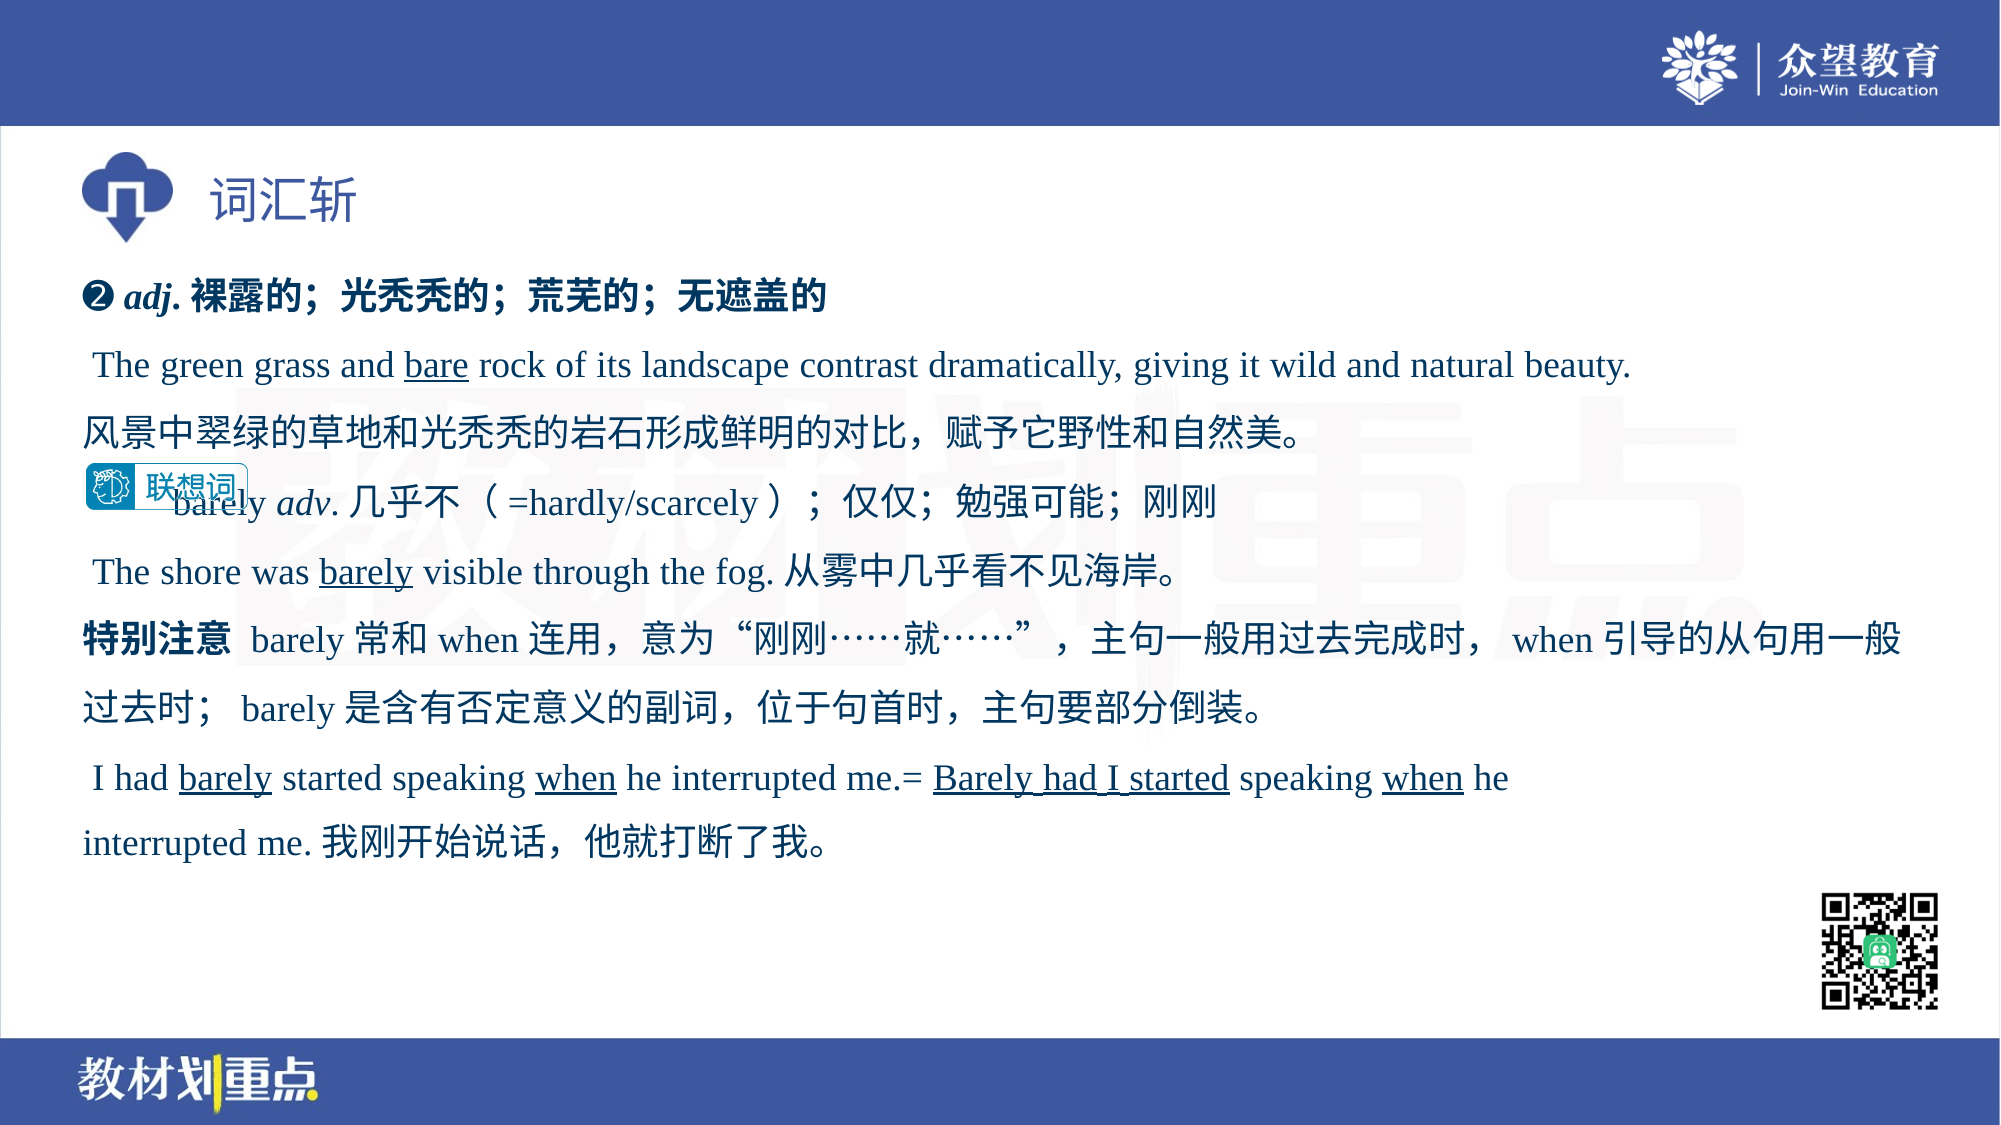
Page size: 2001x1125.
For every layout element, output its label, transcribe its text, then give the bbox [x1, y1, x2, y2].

picture [0, 0, 2000, 1125]
text_box ➋ adj.裸露的；光秃秃的；荒芜的；无遮盖的 The green grass and bare rock of its landscape contrast dramatically, giving it wild and natural beauty. 风景中翠绿的草地和光秃秃的岩石形成鲜明的对比，赋予它野性和自然美。 barely adv.几乎不（=hardly/scarcely）；仅仅；勉强可能；刚刚 The shore was barely visible through the fog.从雾中几乎看不见海岸。 特别注意 barely常和when连用，意为“刚刚……就……”，主句一般用过去完成时，when引导的从句用一般 过去时；barely是含有否定意义的副词，位于句首时，主句要部分倒装。 I had barely started speaking when he interrupted me.= Barely had I started speaking when he interrupted me.我刚开始说话，他就打断了我。 [82, 248, 1817, 856]
